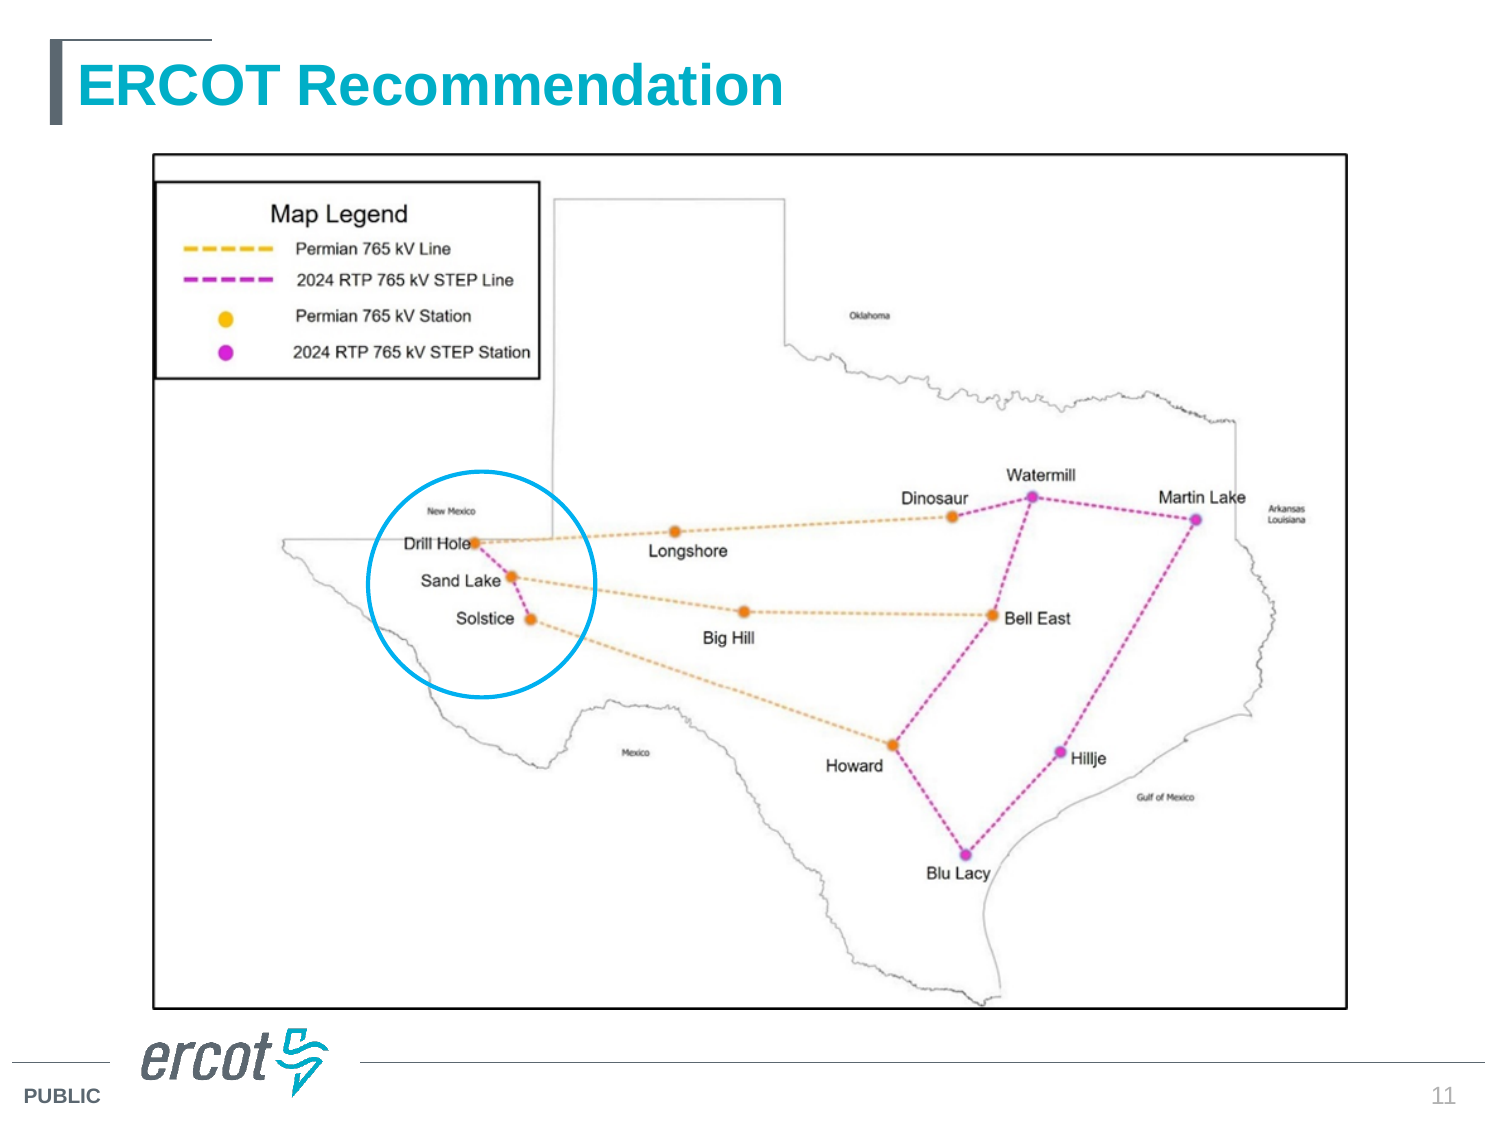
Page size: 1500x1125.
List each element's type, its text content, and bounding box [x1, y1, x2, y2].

title ERCOT Recommendation [62, 39, 1450, 125]
picture [137, 1024, 332, 1100]
picture [152, 153, 1348, 1010]
slide_number 11 [1400, 1076, 1488, 1113]
